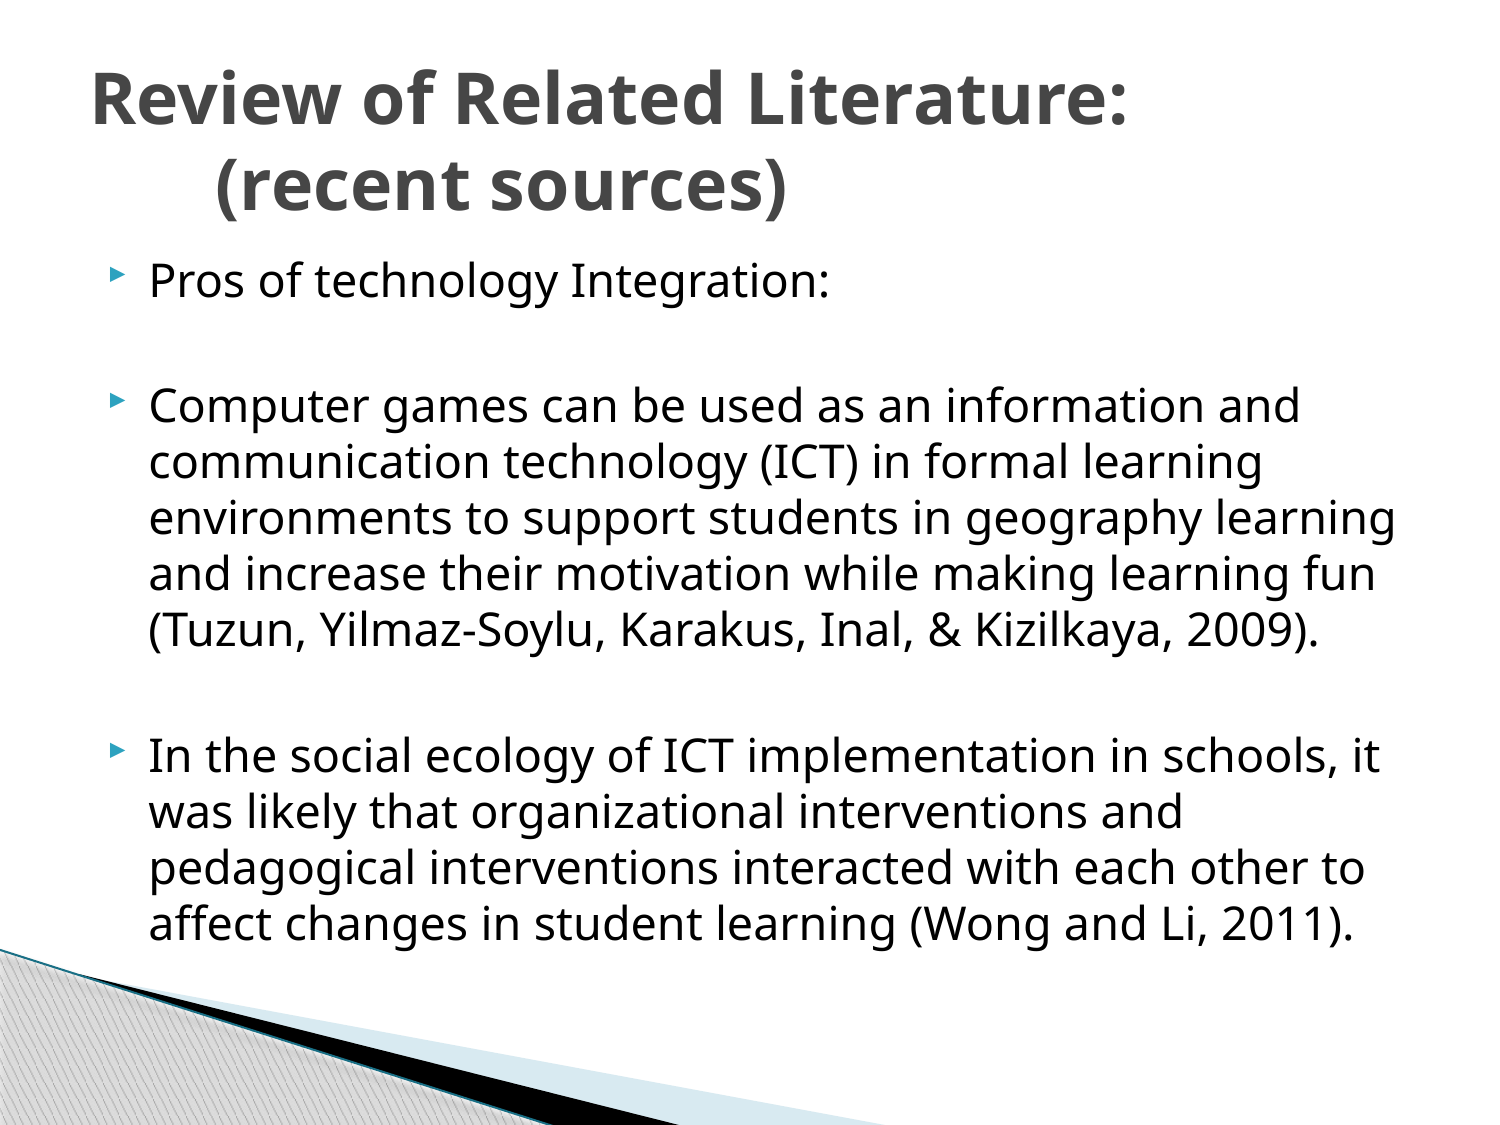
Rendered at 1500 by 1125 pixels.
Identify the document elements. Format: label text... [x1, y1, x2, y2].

title Review of Related Literature: (recent sources) [75, 45, 1425, 233]
list Pros of technology Integration: Computer games can be used as an information and communication technology (ICT) in formal learning environments to support students in geography learning and increase their motivation while making learning fun (Tuzun, Yilmaz-Soylu, Karakus, Inal, & Kizilkaya, 2009). In the social ecology of ICT implementation in schools, it was likely that organizational interventions and pedagogical interventions interacted with each other to affect changes in student learning (Wong and Li, 2011). [75, 243, 1425, 986]
